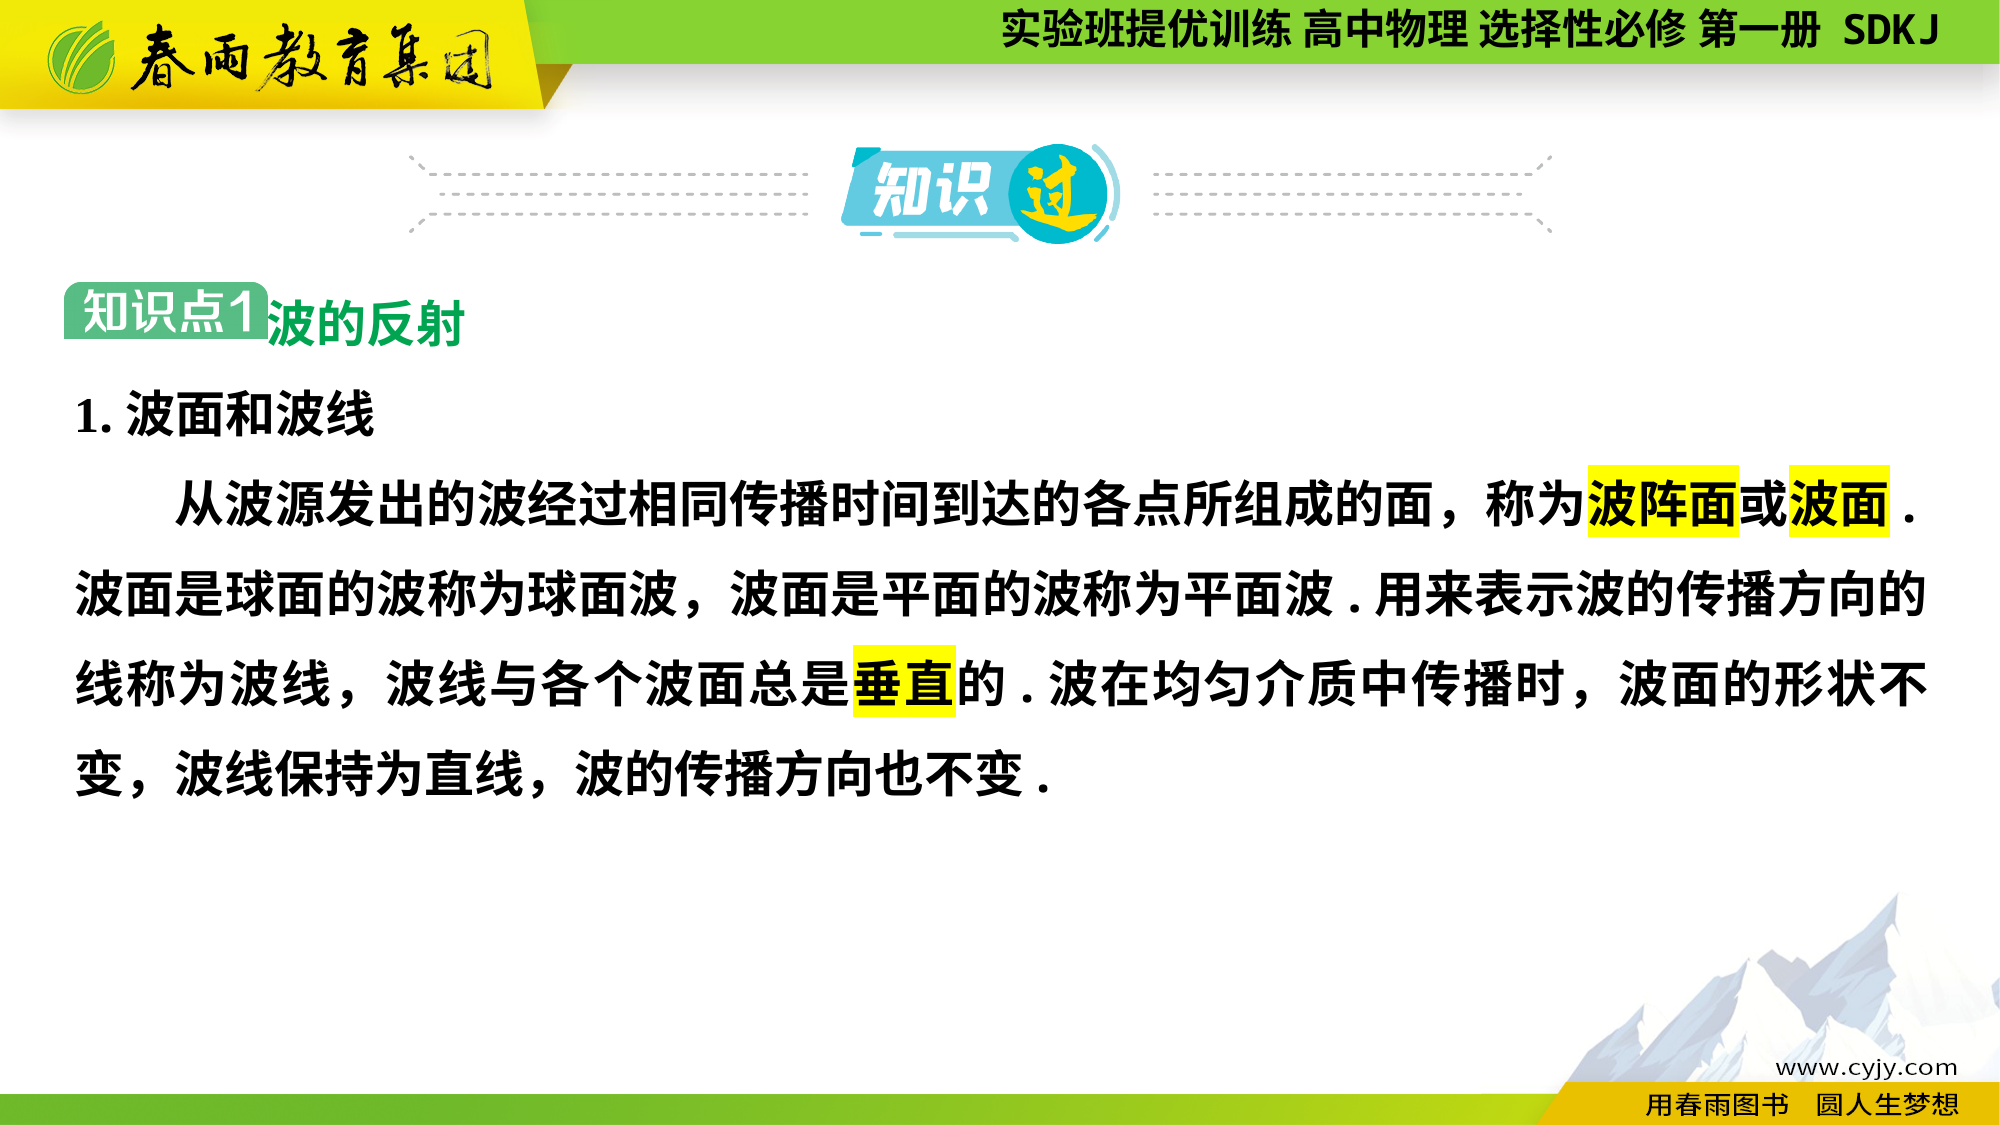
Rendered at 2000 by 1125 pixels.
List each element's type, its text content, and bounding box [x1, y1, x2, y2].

list 波的反射 1.波面和波线 从波源发出的波经过相同传播时间到达的各点所组成的面，称为波阵面或波面.波面是球面的波称为球面波，波面是平面的波称为平面波.用来表示波的传播方向的线称为波线，波线与各个波面总是垂直的.波在均匀介质中传播时，波面的形状不变，波线保持为直线，波的传播方向也不变. [59, 255, 1944, 816]
picture [0, 0, 2000, 1125]
